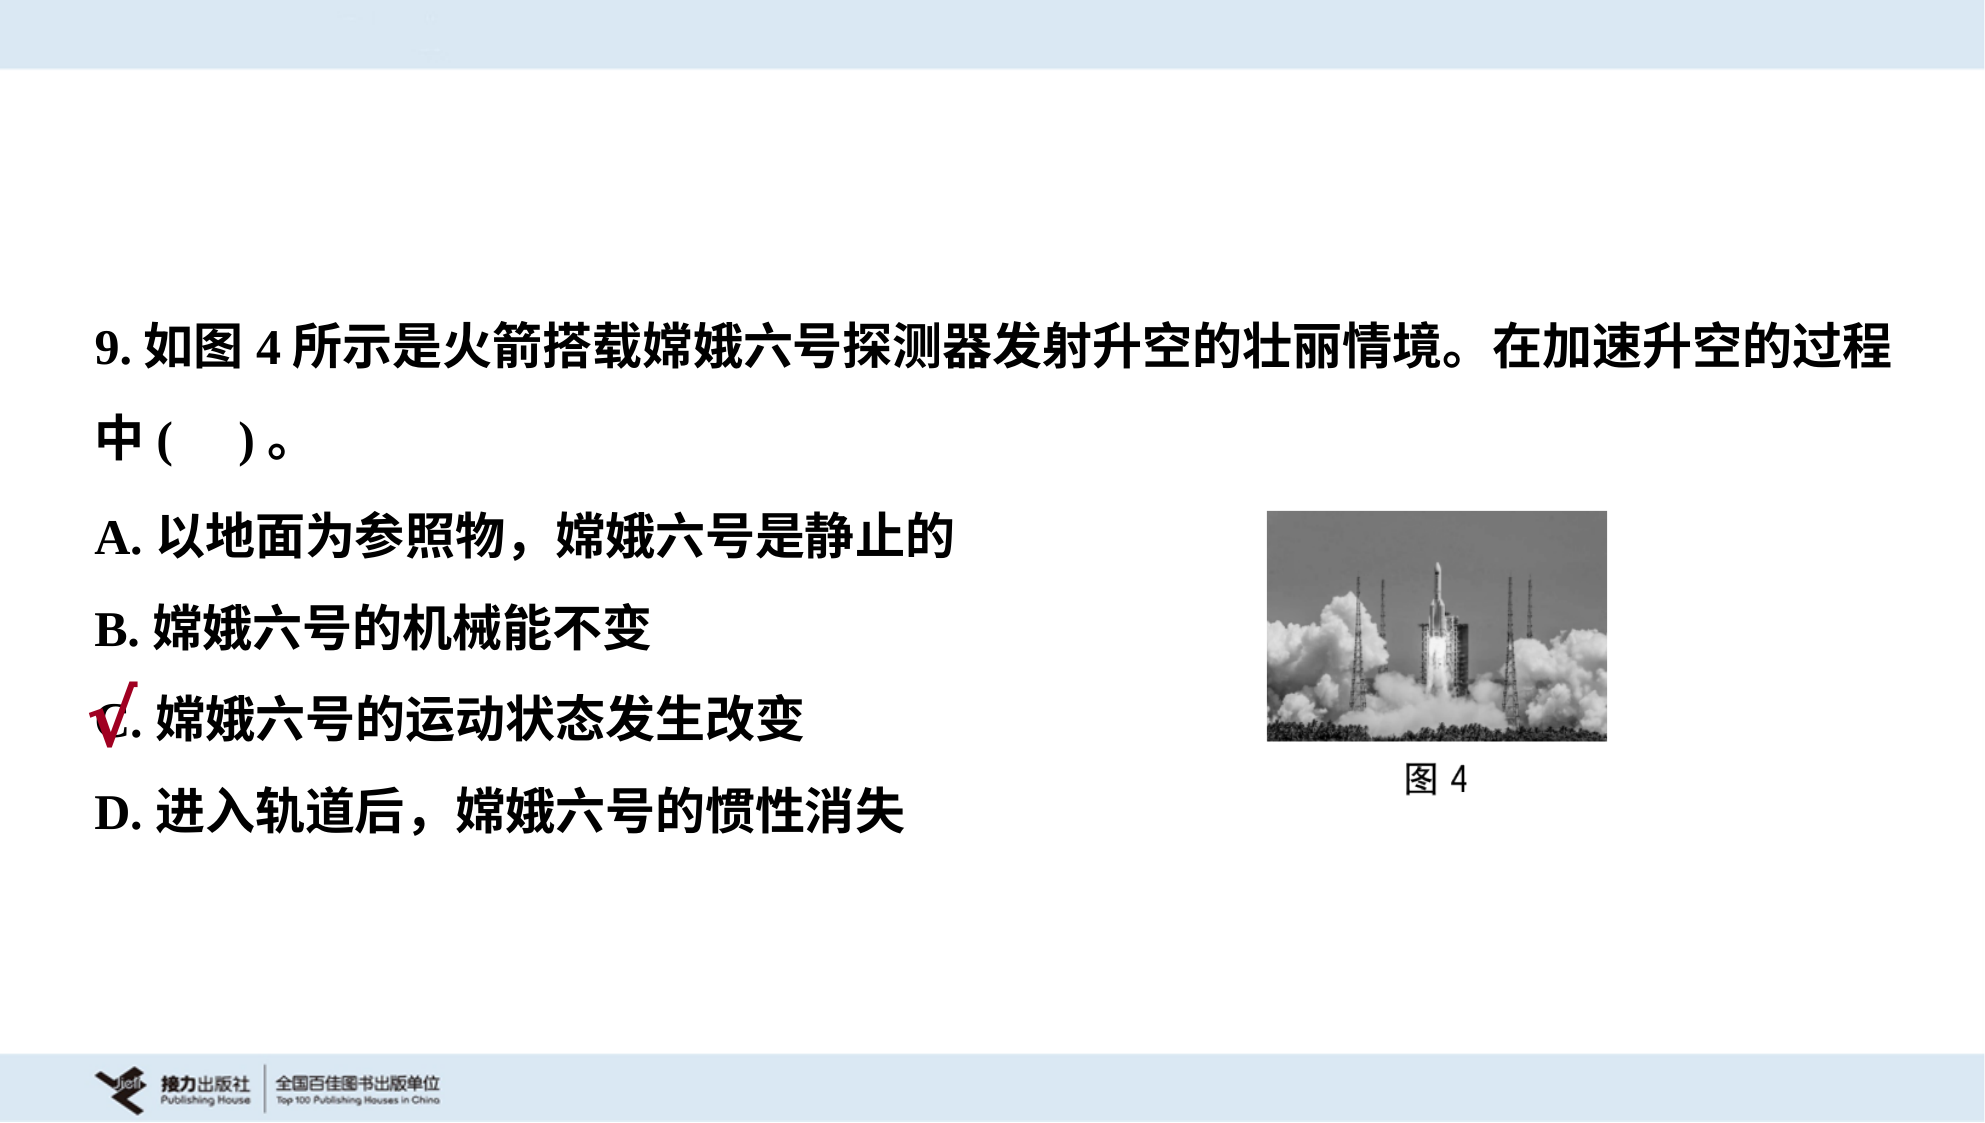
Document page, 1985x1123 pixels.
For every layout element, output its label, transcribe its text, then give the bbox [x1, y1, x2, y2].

picture [0, 0, 1985, 1122]
text_box √ [86, 669, 139, 763]
text_box A.以地面为参照物，嫦娥六号是静止的 B.嫦娥六号的机械能不变 C.嫦娥六号的运动状态发生改变 D.进入轨道后，嫦娥六号的惯性消失 [94, 472, 1511, 840]
text_box 9.如图4所示是火箭搭载嫦娥六号探测器发射升空的壮丽情境。在加速升空的过程 中( )。 [94, 283, 1892, 467]
